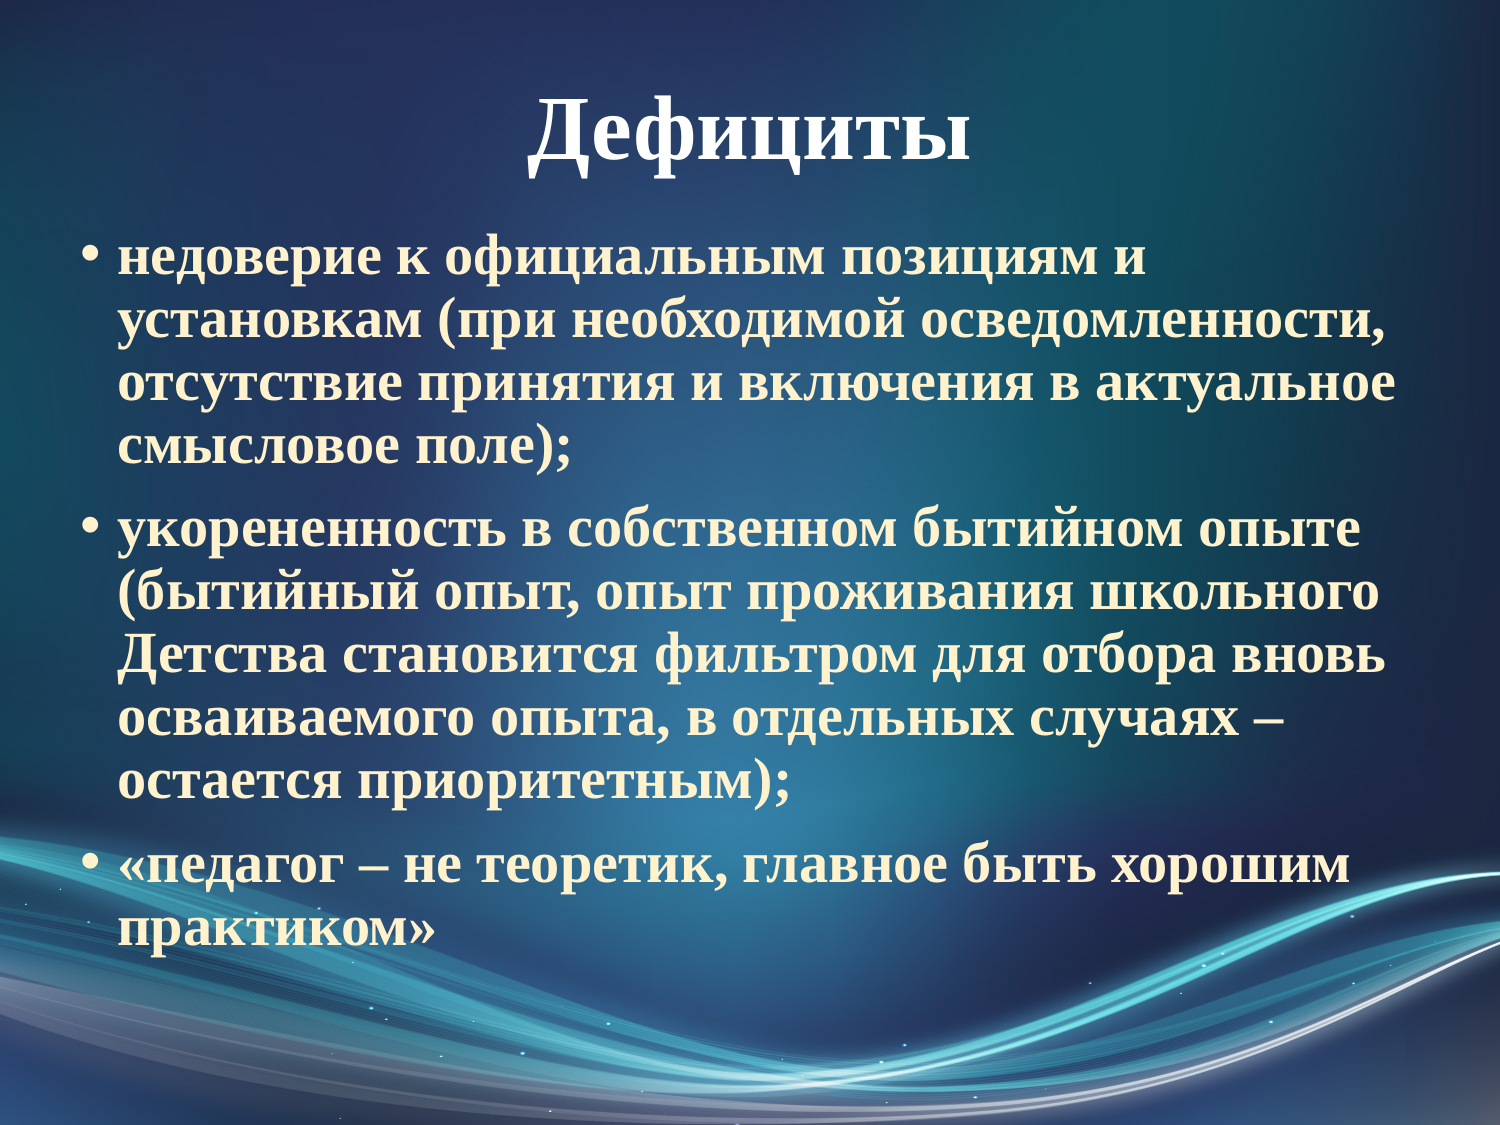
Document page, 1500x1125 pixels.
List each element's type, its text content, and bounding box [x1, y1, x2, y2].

title Дефициты [103, 59, 1397, 201]
picture [0, 0, 1500, 1125]
list недоверие к официальным позициям и установкам (при необходимой осведомленности, отсутствие принятия и включения в актуальное смысловое поле); укорененность в собственном бытийном опыте (бытийный опыт, опыт проживания школьного Детства становится фильтром для отбора вновь осваиваемого опыта, в отдельных случаях – остается приоритетным); «педагог – не теоретик, главное быть хорошим практиком» [65, 216, 1416, 1025]
